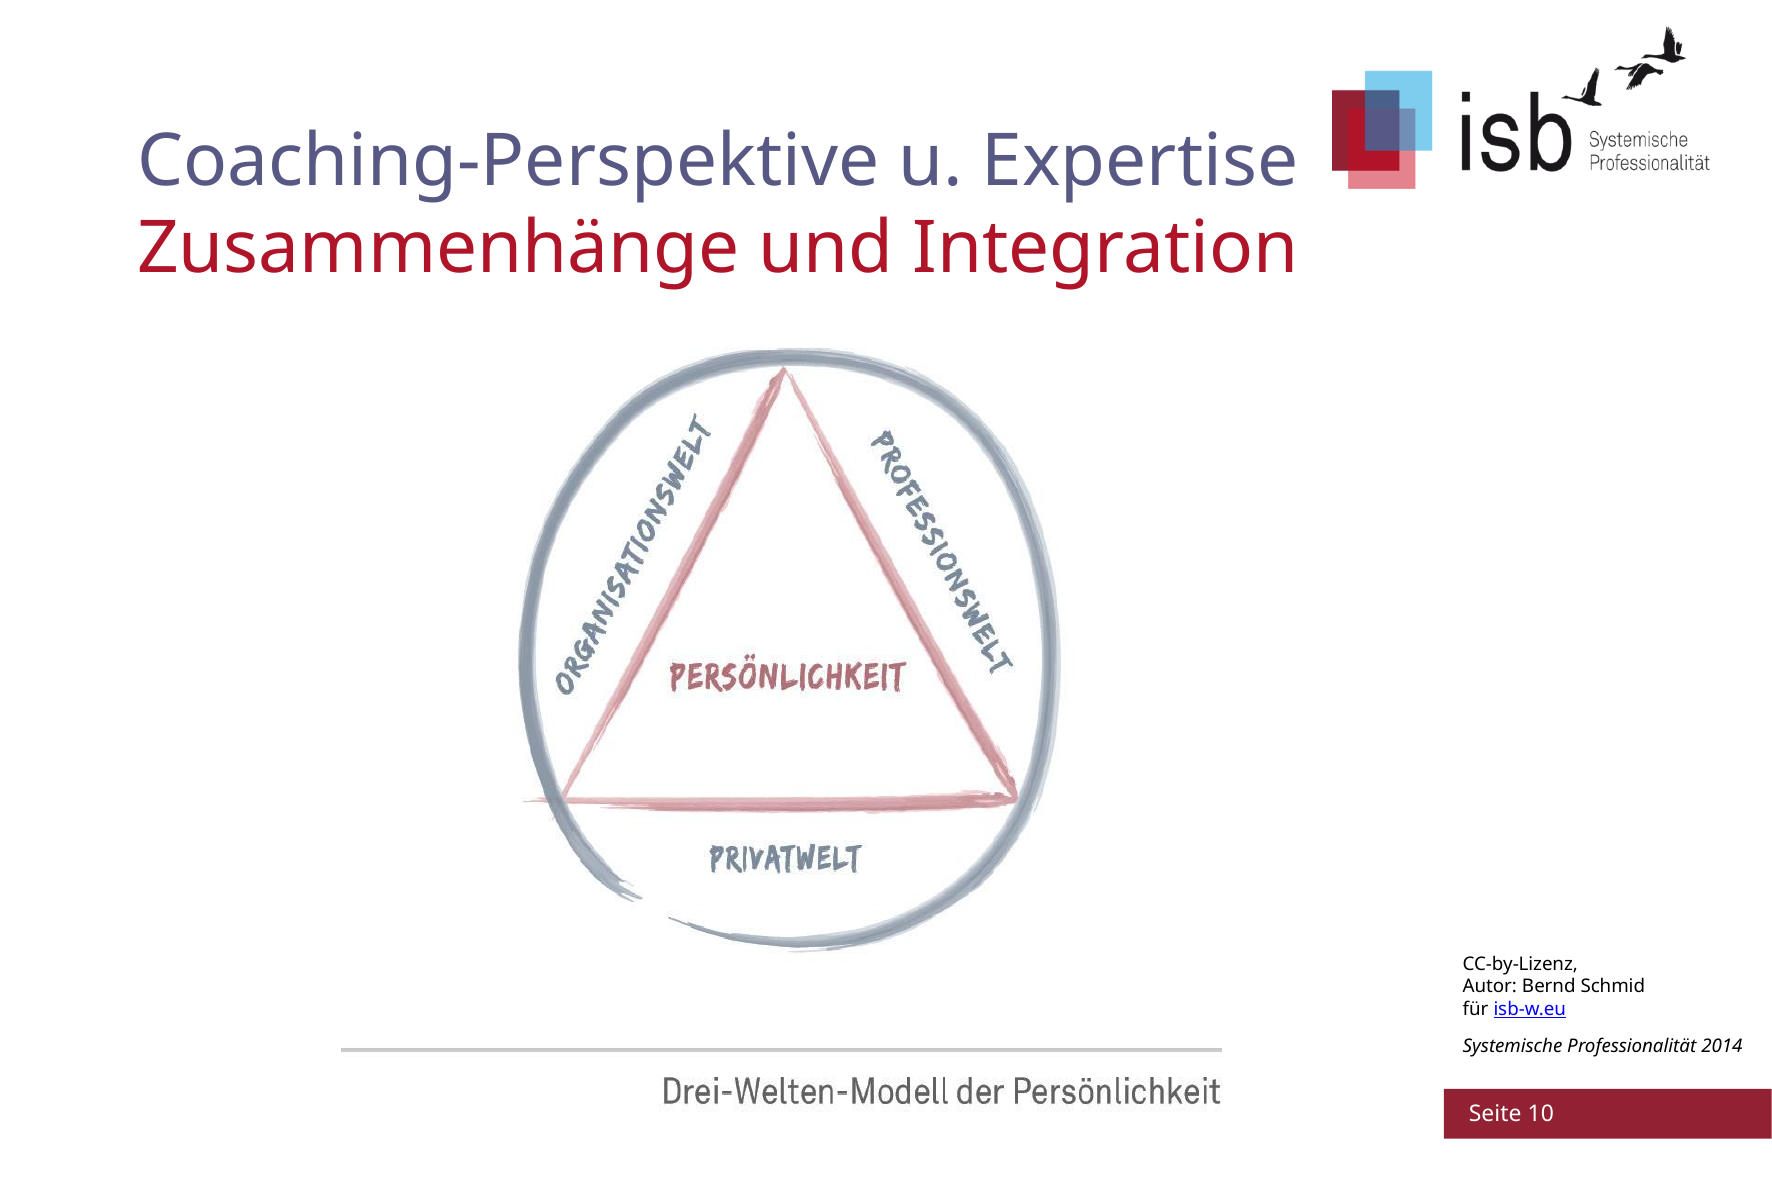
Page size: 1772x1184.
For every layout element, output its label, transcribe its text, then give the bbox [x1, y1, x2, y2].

picture [1332, 20, 1725, 194]
title Coaching-Perspektive u. Expertise Zusammenhänge und Integration [118, 94, 1444, 393]
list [318, 260, 1244, 1139]
slide_number Seite 10 [1443, 1088, 1772, 1139]
